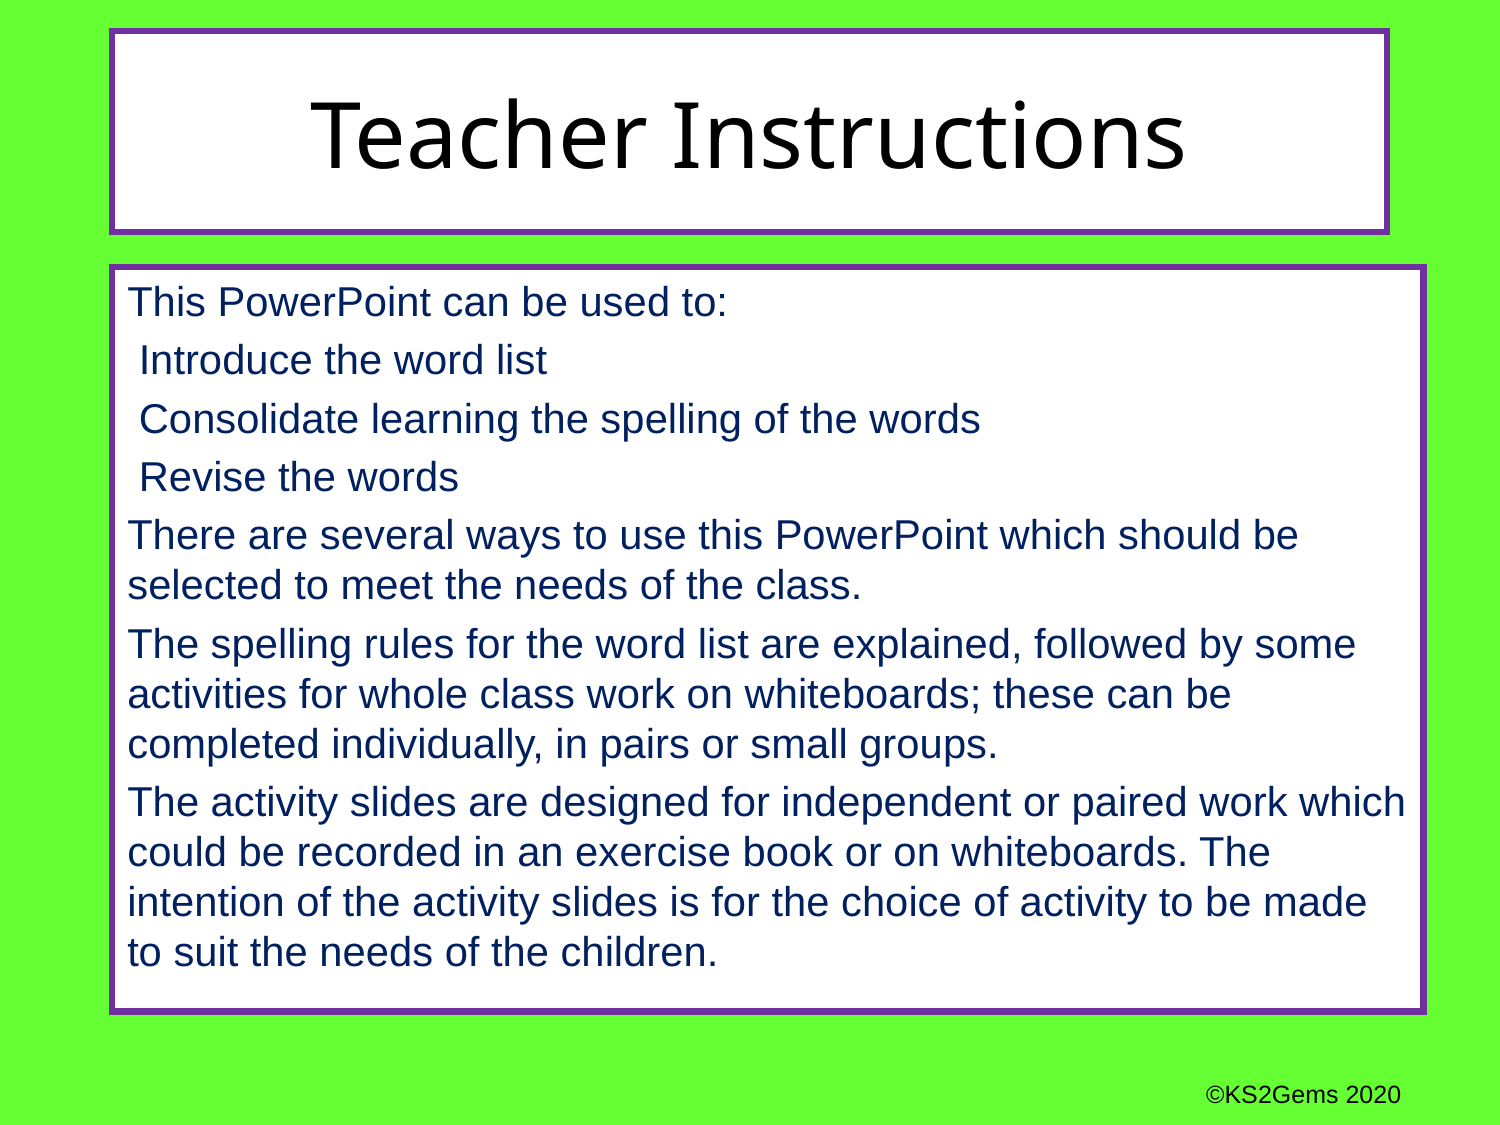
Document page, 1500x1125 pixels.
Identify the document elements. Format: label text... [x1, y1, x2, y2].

text_box [1222, 1073, 1500, 1125]
title Teacher Instructions [109, 28, 1390, 235]
subtitle This PowerPoint can be used to: Introduce the word list Consolidate learning the spelling of the words Revise the words There are several ways to use this PowerPoint which should be selected to meet the needs of the class. The spelling rules for the word list are explained, followed by some activities for whole class work on whiteboards; these can be completed individually, in pairs or small groups. The activity slides are designed for independent or paired work which could be recorded in an exercise book or on whiteboards. The intention of the activity slides is for the choice of activity to be made to suit the needs of the children. [109, 264, 1427, 1015]
